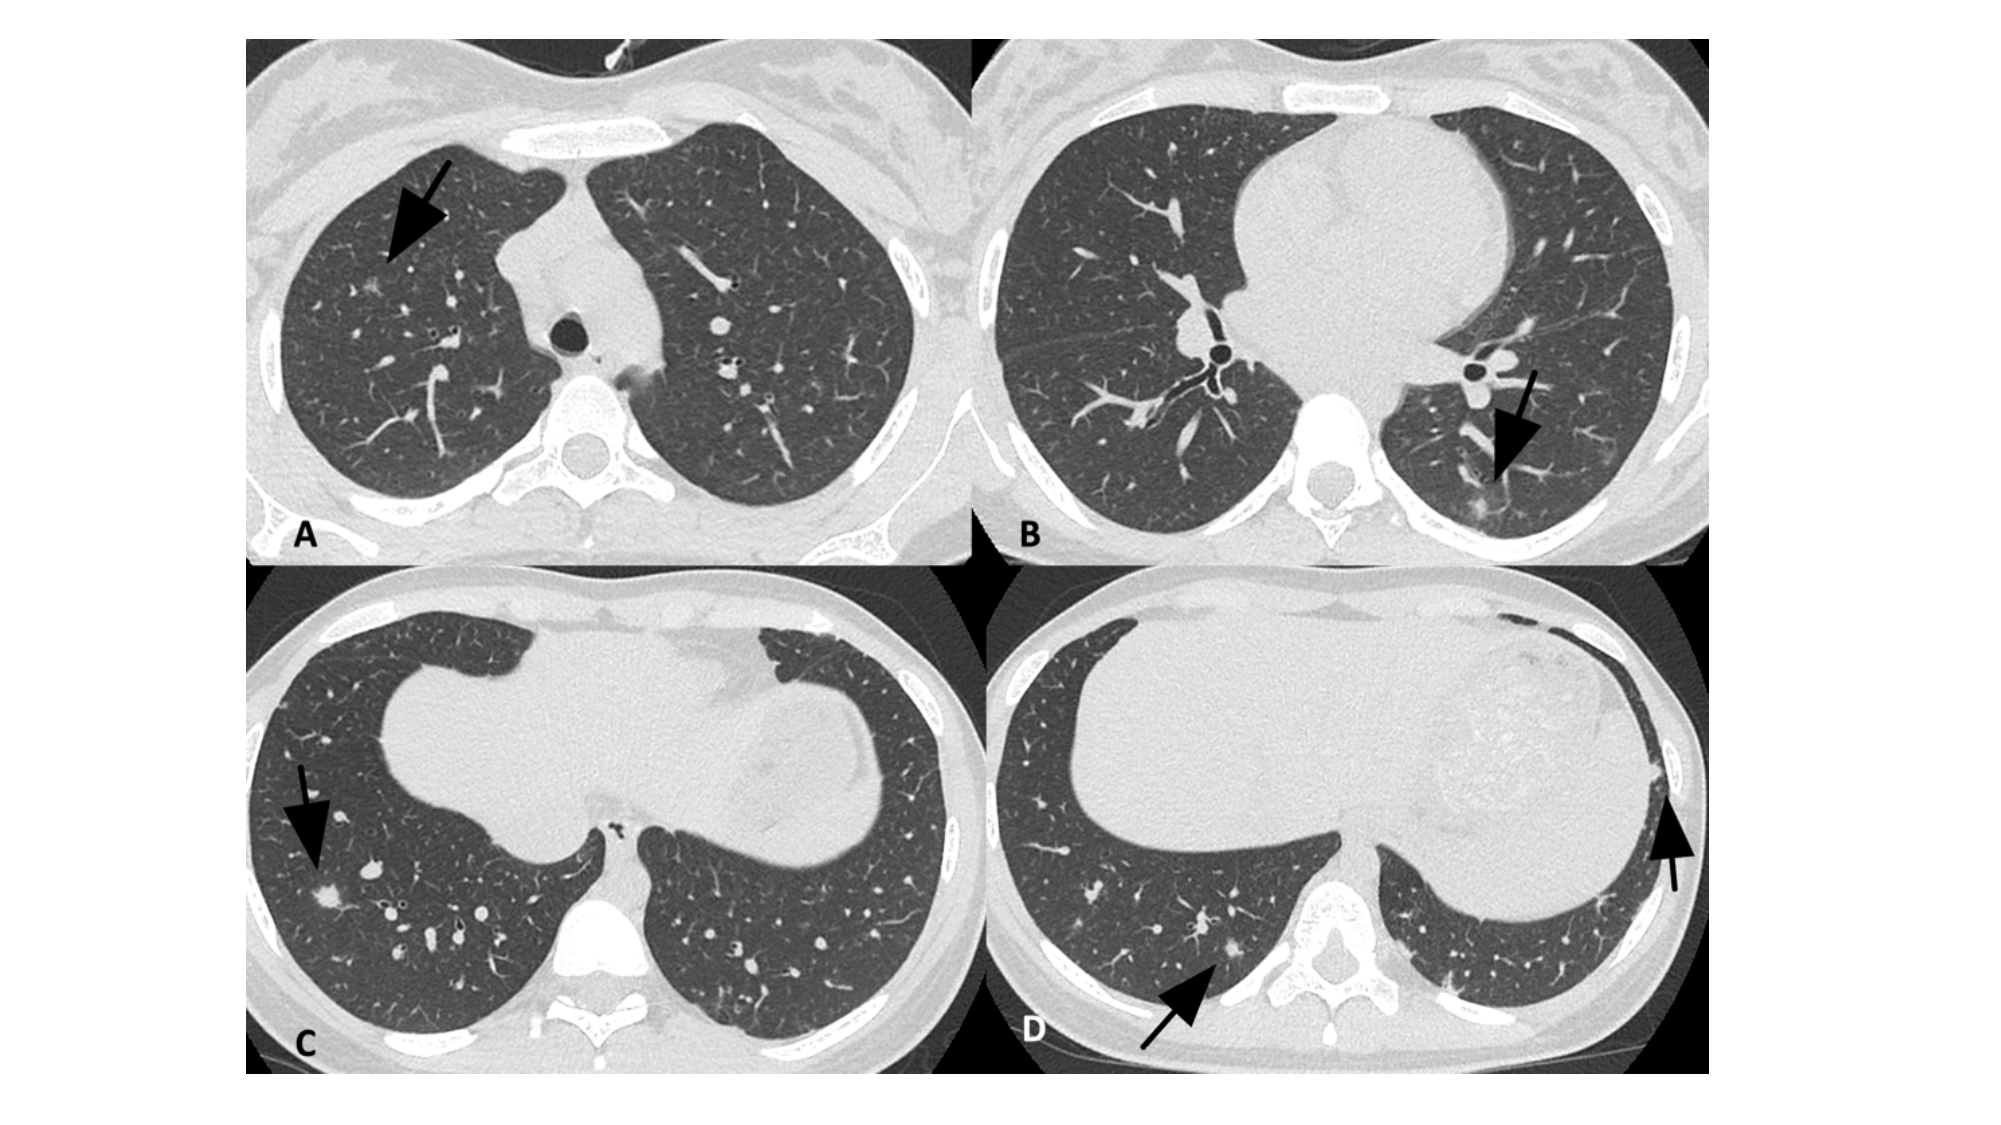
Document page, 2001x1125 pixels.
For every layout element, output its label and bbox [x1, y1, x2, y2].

picture [246, 39, 1709, 1074]
